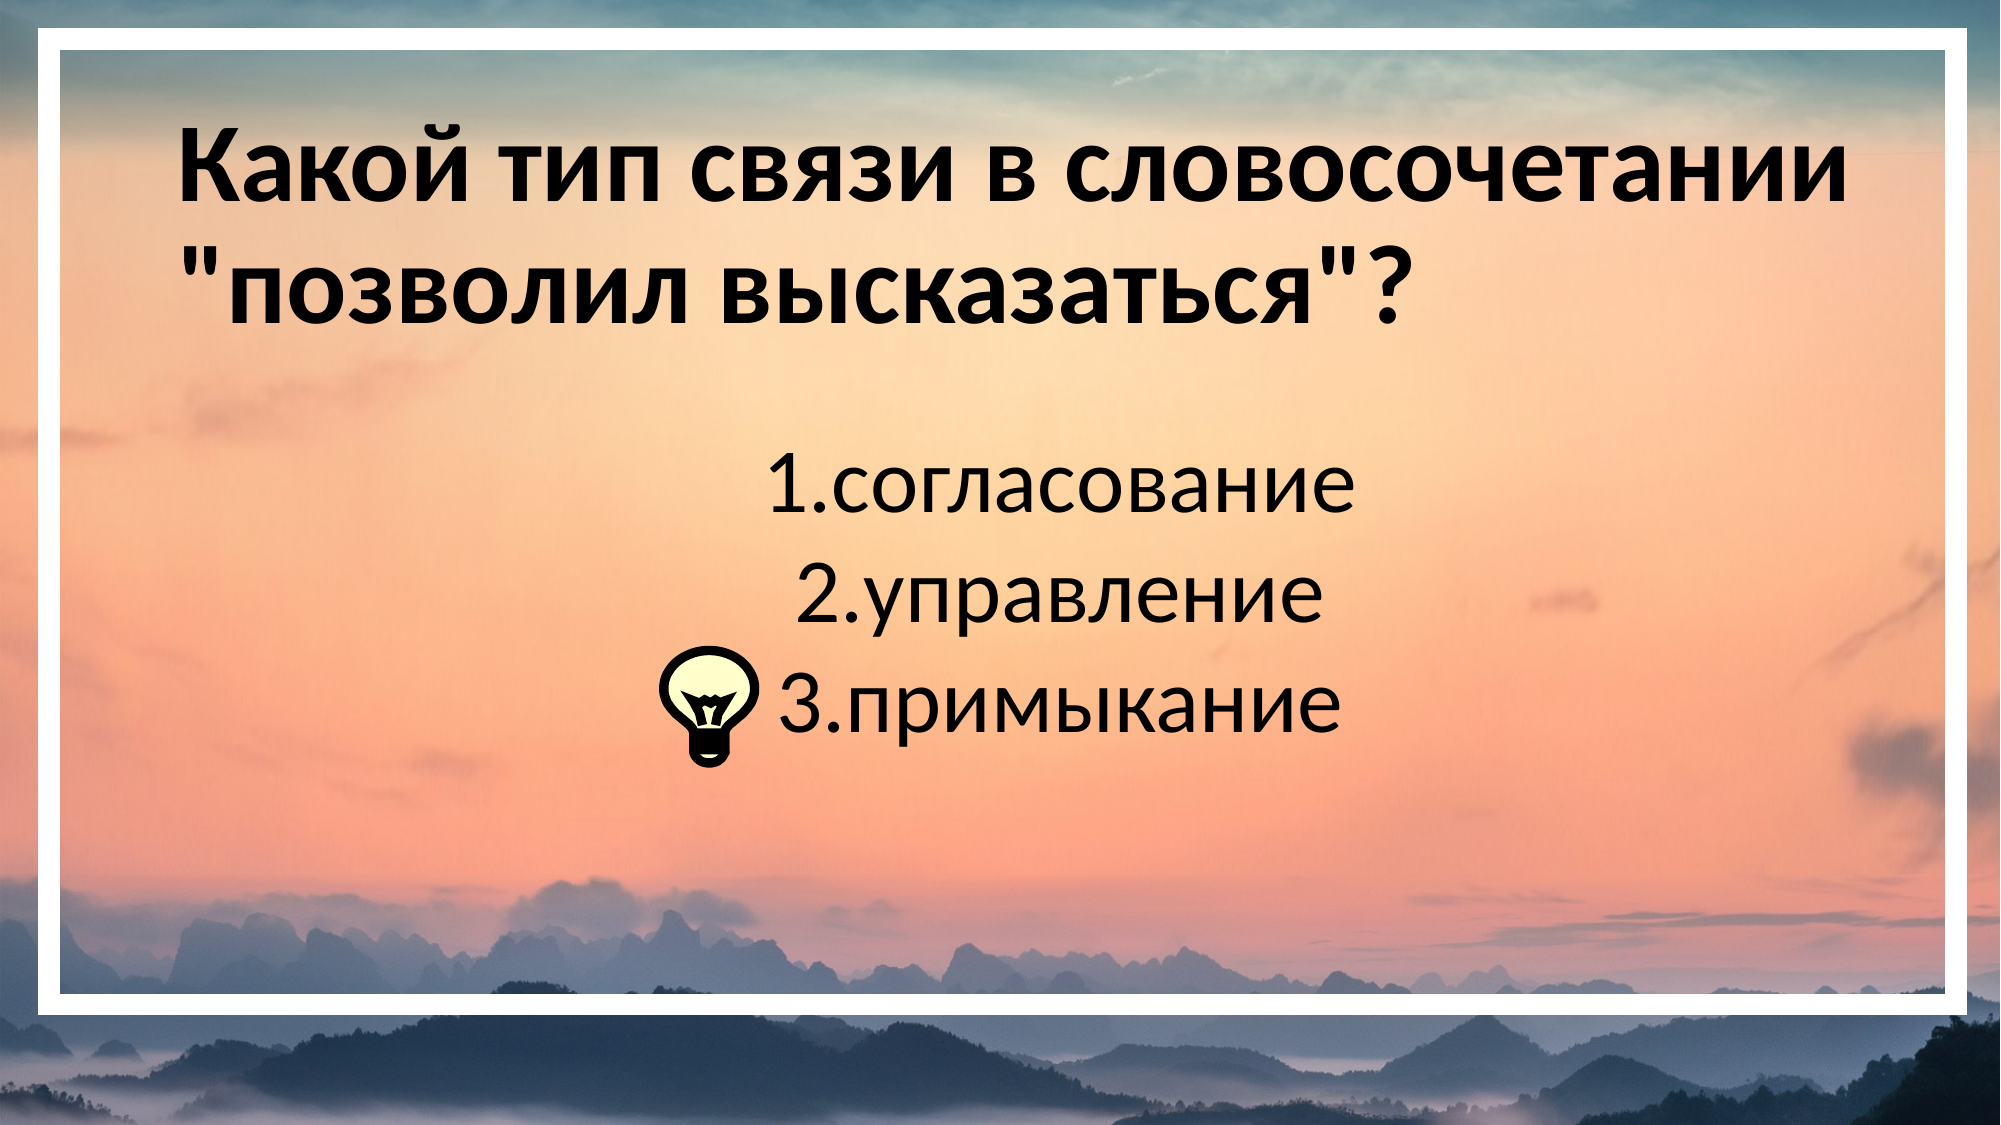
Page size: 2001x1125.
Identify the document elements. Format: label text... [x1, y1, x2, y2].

text_box 1.согласование 2.управление 3.примыкание [570, 413, 1571, 759]
list Какой тип связи в словосочетании "позволил высказаться"? [162, 97, 1888, 811]
picture [0, 0, 2000, 1125]
text_box [663, 650, 755, 763]
